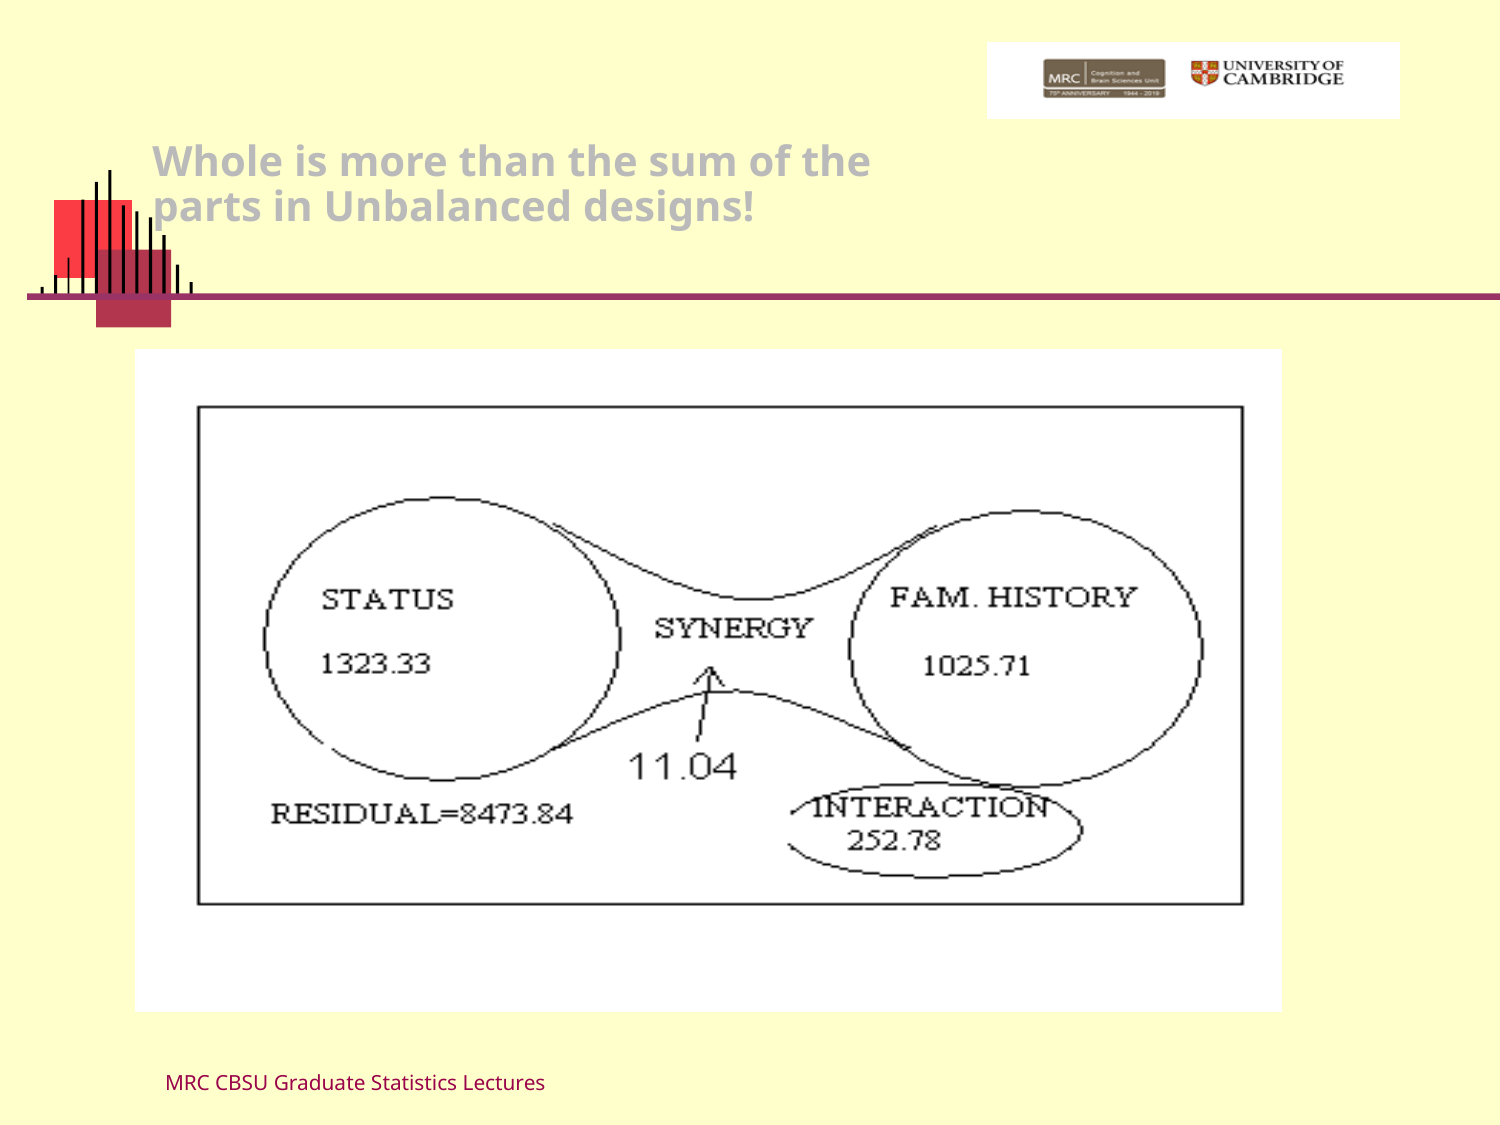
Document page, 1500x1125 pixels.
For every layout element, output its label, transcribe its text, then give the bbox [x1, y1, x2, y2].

title Whole is more than the sum of the parts in Unbalanced designs! [137, 137, 988, 233]
footer MRC CBSU Graduate Statistics Lectures [149, 1062, 988, 1101]
picture [987, 42, 1400, 119]
picture [135, 349, 1282, 1012]
